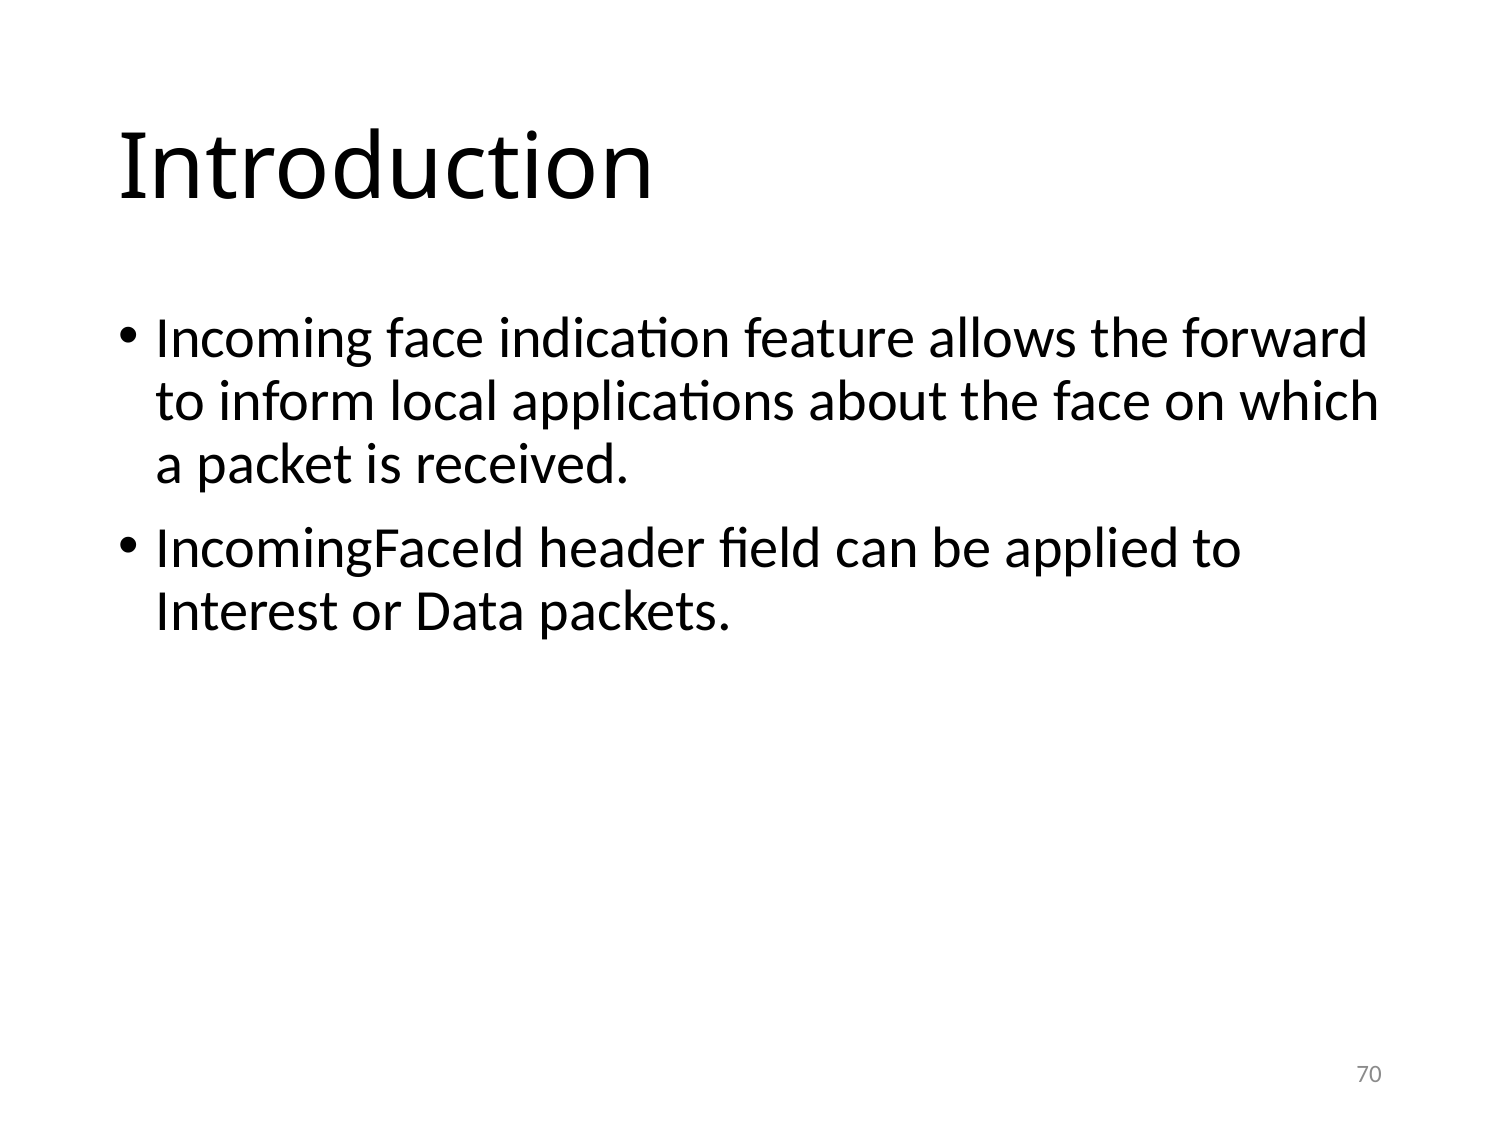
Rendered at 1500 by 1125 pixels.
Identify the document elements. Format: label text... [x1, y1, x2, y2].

slide_number 70 [1059, 1042, 1397, 1103]
title Introduction [103, 59, 1397, 278]
list Incoming face indication feature allows the forward to inform local applications about the face on which a packet is received. IncomingFaceId header field can be applied to Interest or Data packets. [103, 299, 1397, 1014]
